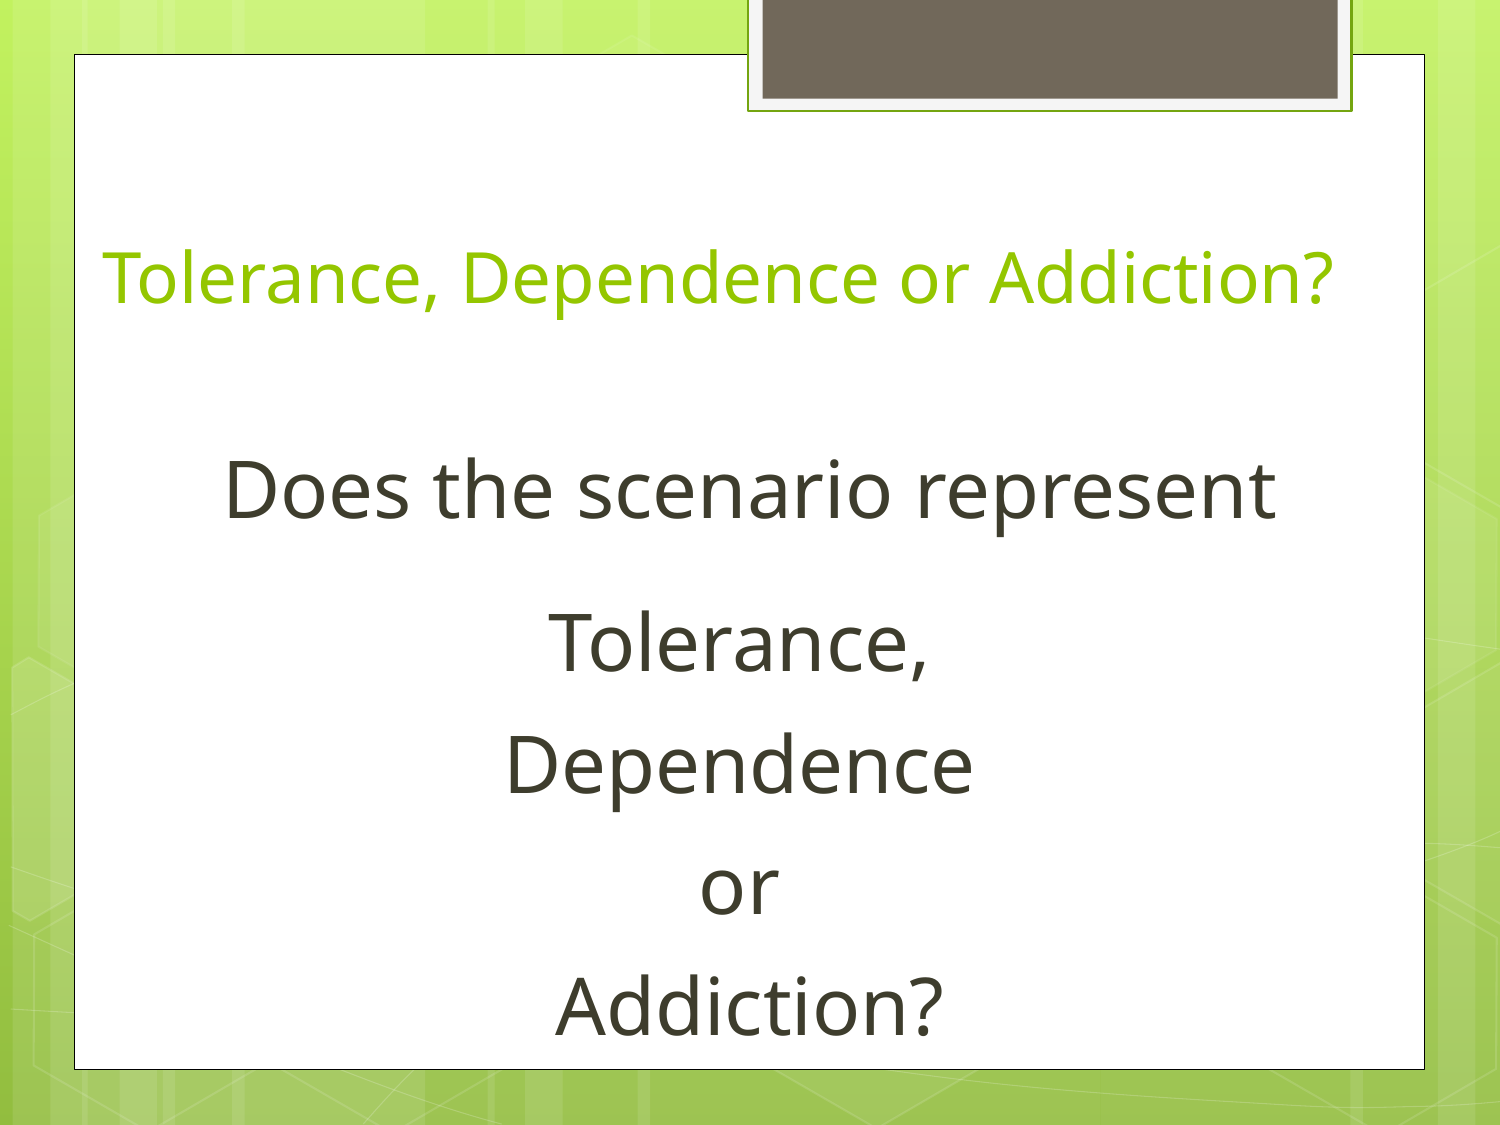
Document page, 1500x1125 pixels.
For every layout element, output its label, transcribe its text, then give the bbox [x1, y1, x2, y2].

title Tolerance, Dependence or Addiction? [87, 137, 1438, 325]
list Does the scenario represent Tolerance, Dependence or Addiction? [75, 262, 1425, 1063]
